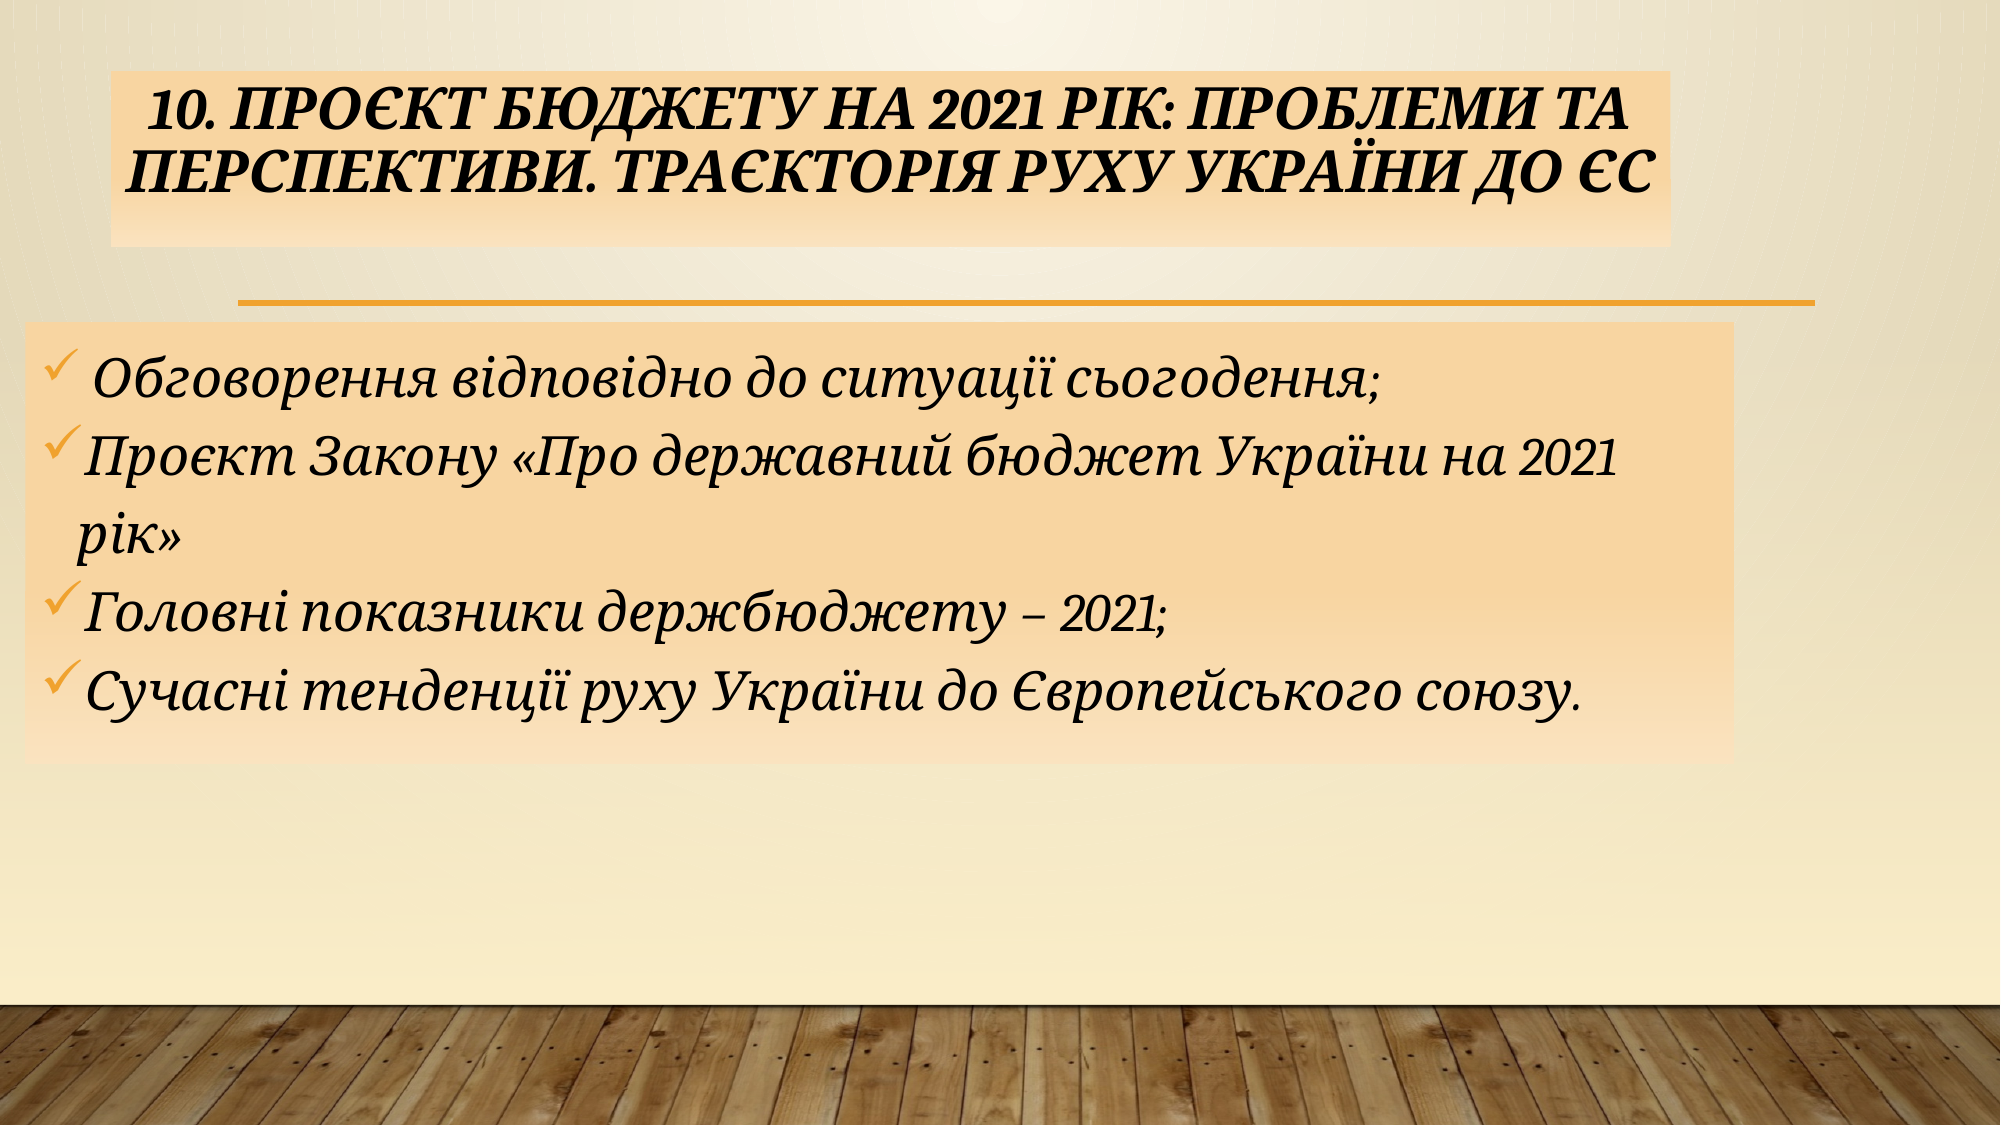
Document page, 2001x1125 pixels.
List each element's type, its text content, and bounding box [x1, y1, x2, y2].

picture [0, 1005, 2000, 1125]
list Обговорення відповідно до ситуації сьогодення; Проєкт Закону «Про державний бюджет України на 2021 рік» Головні показники держбюджету – 2021; Сучасні тенденції руху України до Європейського союзу. [25, 322, 1734, 764]
title 10. ПРОЄКТ БЮДЖЕТУ НА 2021 РІК: ПРОБЛЕМИ ТА ПЕРСПЕКТИВИ. ТРАЄКТОРІЯ РУХУ УКРАЇНИ ДО ЄС [111, 71, 1671, 247]
